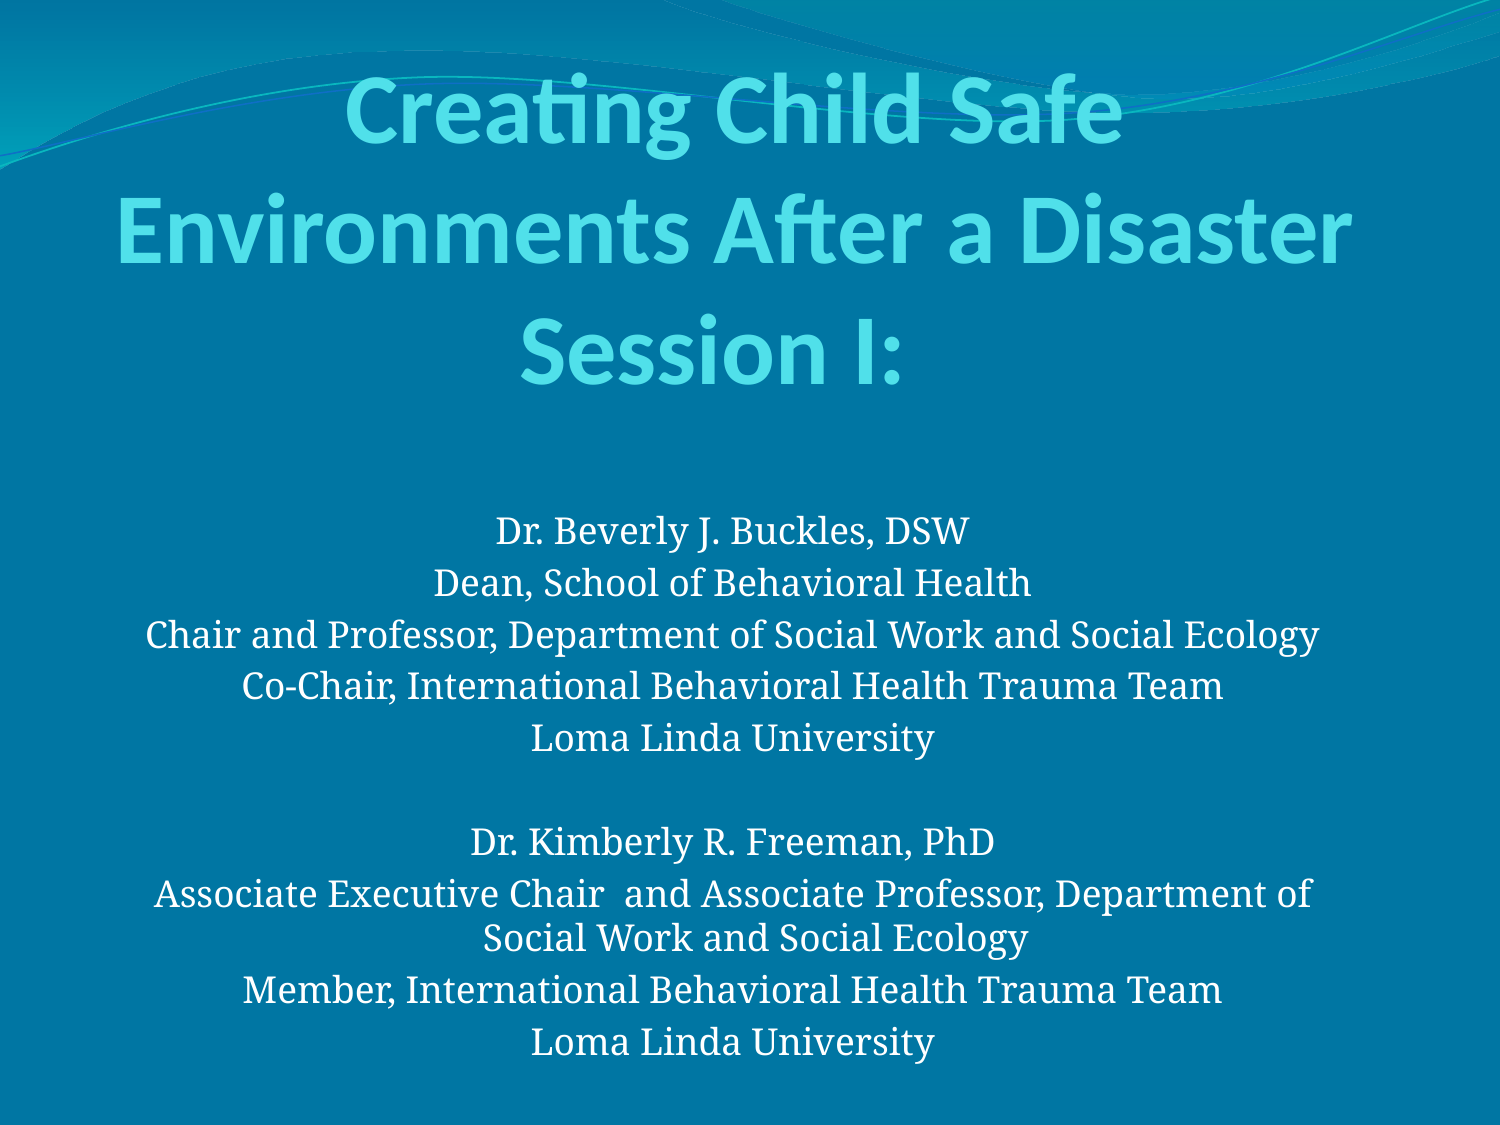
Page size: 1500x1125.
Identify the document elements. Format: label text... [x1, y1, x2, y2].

title Creating Child Safe Environments After a Disaster Session I: [87, 37, 1388, 525]
subtitle Dr. Beverly J. Buckles, DSW Dean, School of Behavioral Health Chair and Professor, Department of Social Work and Social Ecology Co-Chair, International Behavioral Health Trauma Team Loma Linda University Dr. Kimberly R. Freeman, PhD Associate Executive Chair and Associate Professor, Department of Social Work and Social Ecology Member, International Behavioral Health Trauma Team Loma Linda University [99, 500, 1376, 1075]
